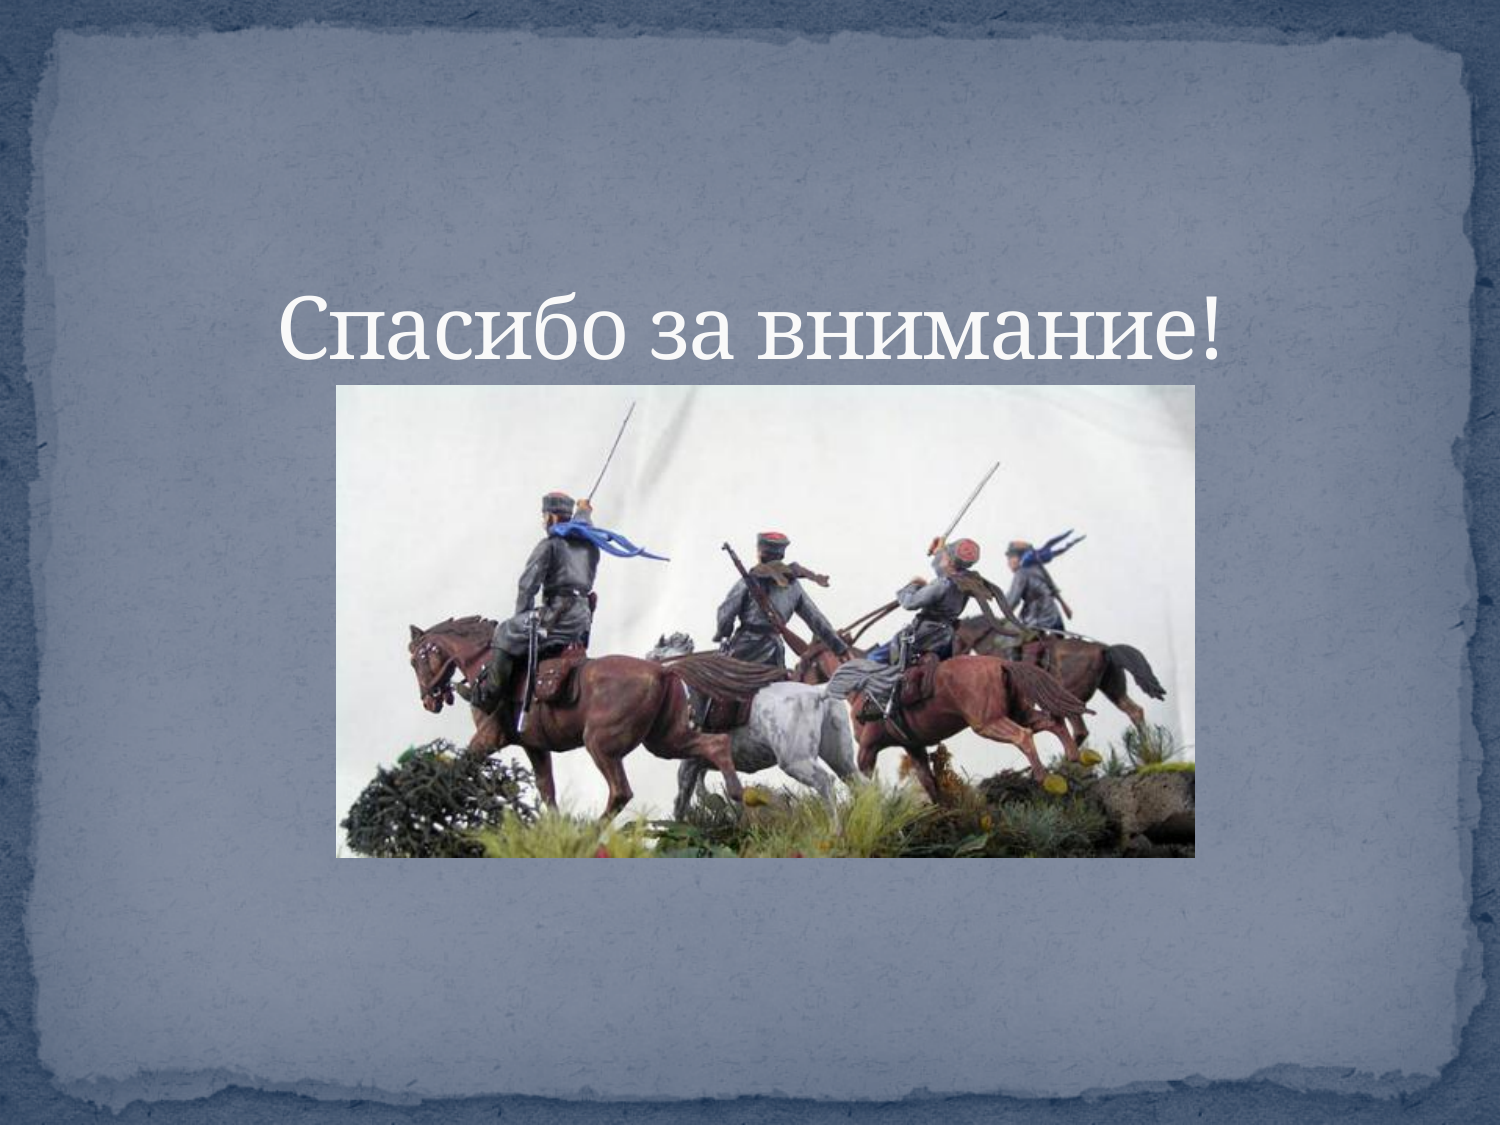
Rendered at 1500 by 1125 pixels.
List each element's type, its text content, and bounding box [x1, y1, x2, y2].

picture [336, 385, 1195, 858]
title Спасибо за внимание! [76, 184, 1427, 385]
